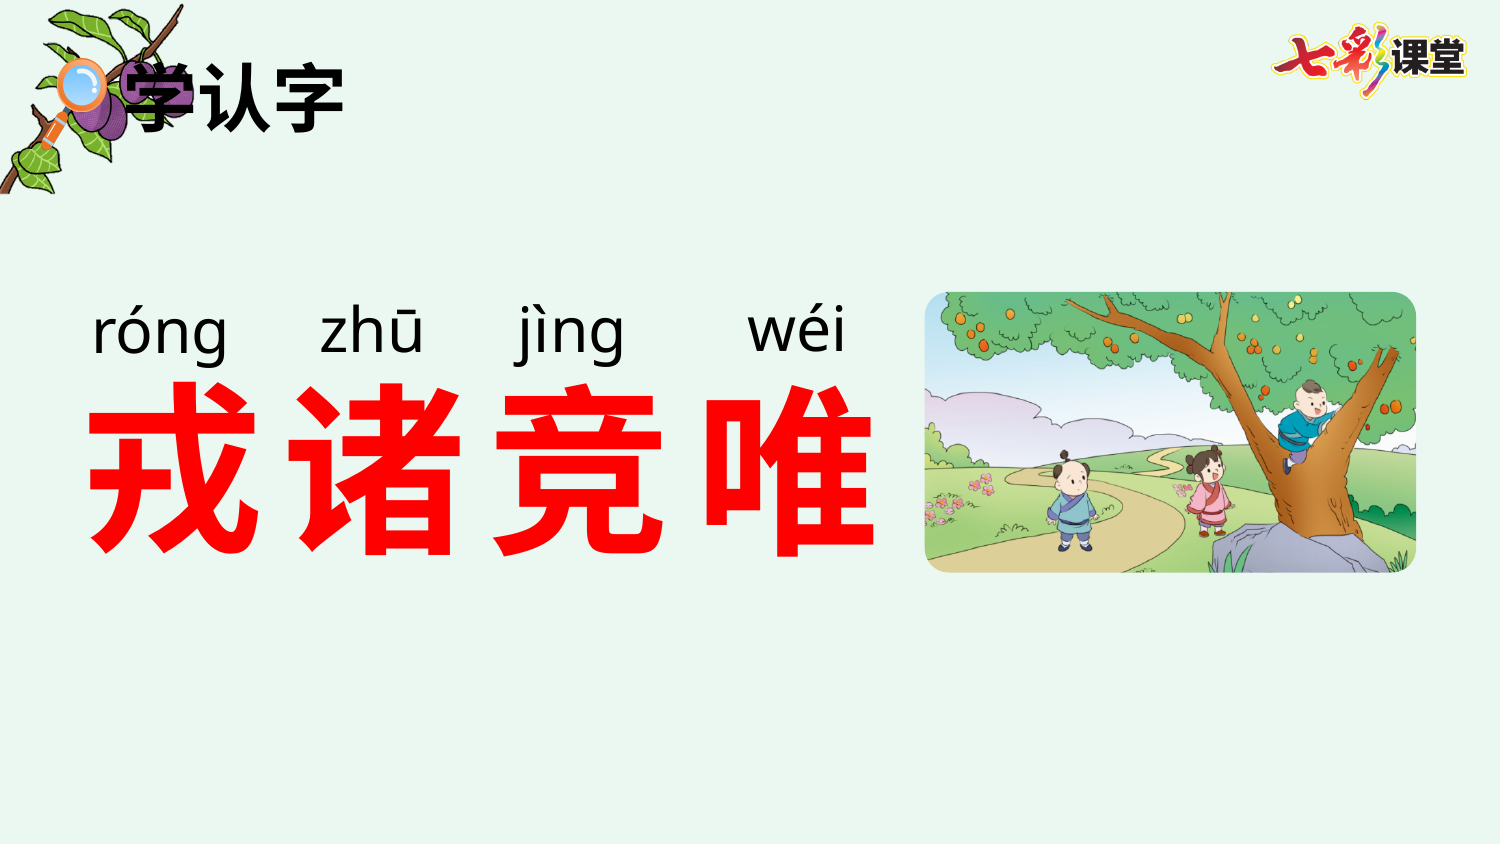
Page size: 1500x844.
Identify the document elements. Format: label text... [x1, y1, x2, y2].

text_box 竞 [473, 349, 647, 585]
text_box róng [76, 283, 246, 374]
text_box wéi [736, 283, 951, 370]
text_box jìng [506, 284, 722, 371]
text_box 学认字 [107, 43, 372, 149]
text_box 戎 [69, 348, 239, 580]
picture [924, 291, 1417, 573]
picture [0, 0, 270, 218]
text_box zhū [308, 284, 506, 371]
text_box 诸 [267, 348, 436, 584]
picture [1269, 21, 1469, 100]
text_box 唯 [681, 349, 856, 585]
